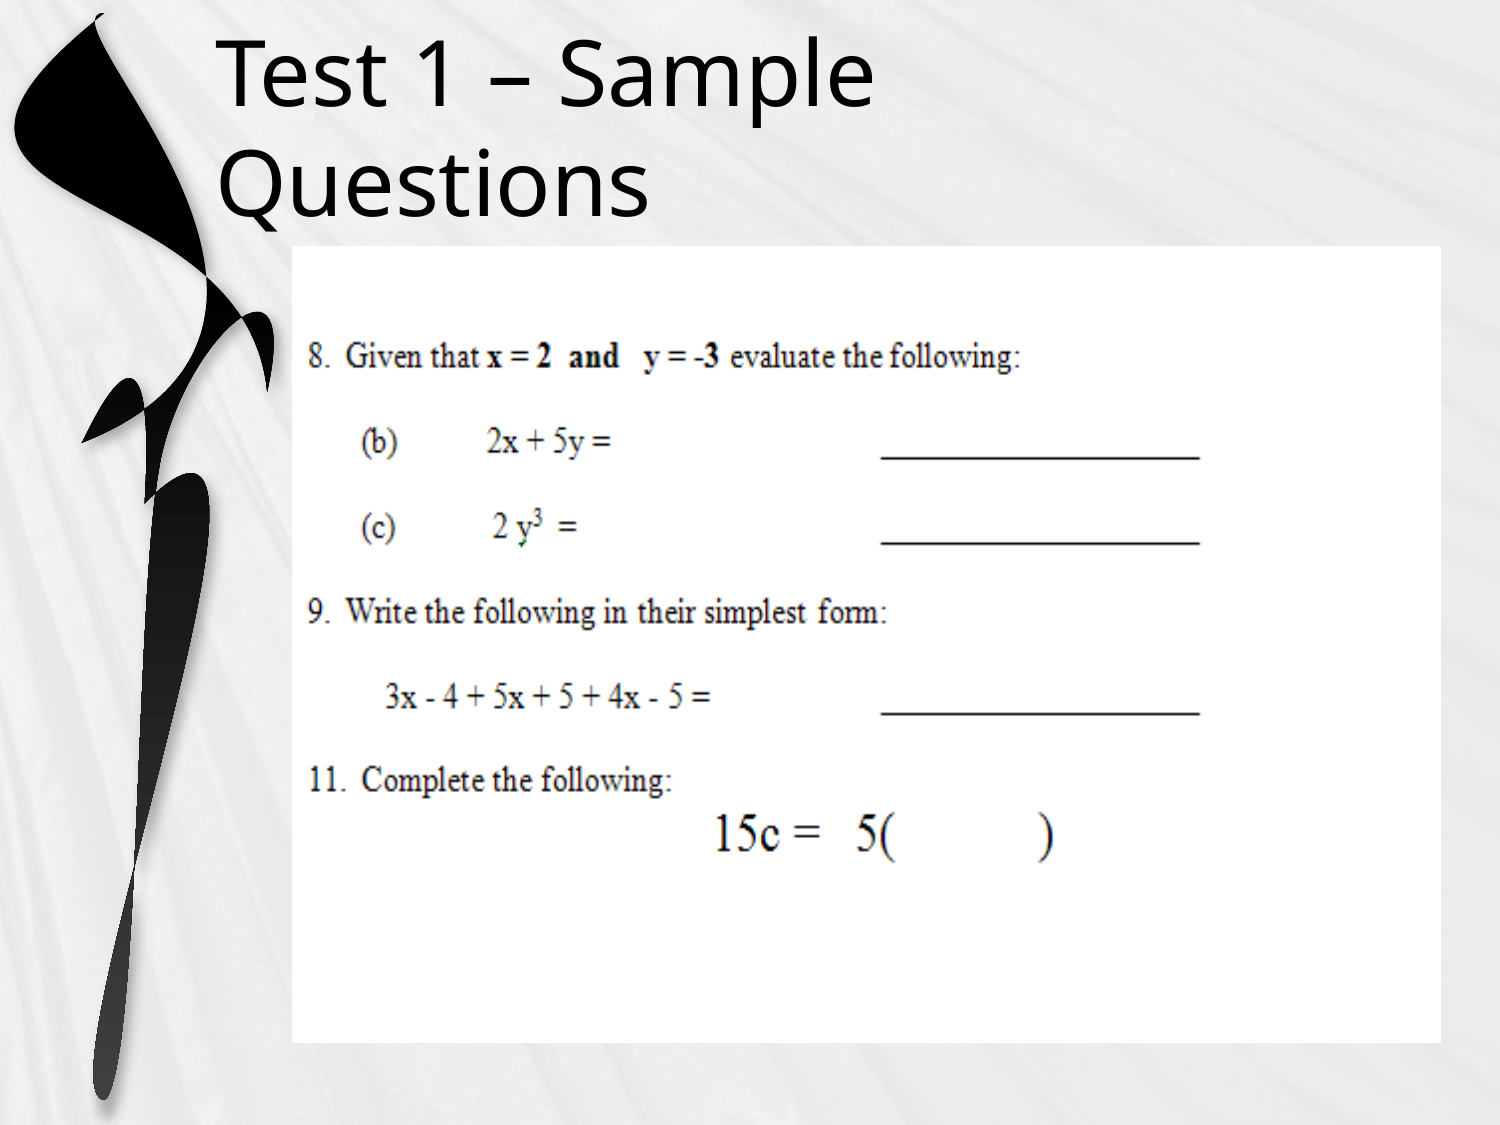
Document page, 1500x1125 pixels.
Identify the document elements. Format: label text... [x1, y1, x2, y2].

title Test 1 – Sample Questions [200, 12, 1317, 238]
picture [292, 245, 1441, 1043]
